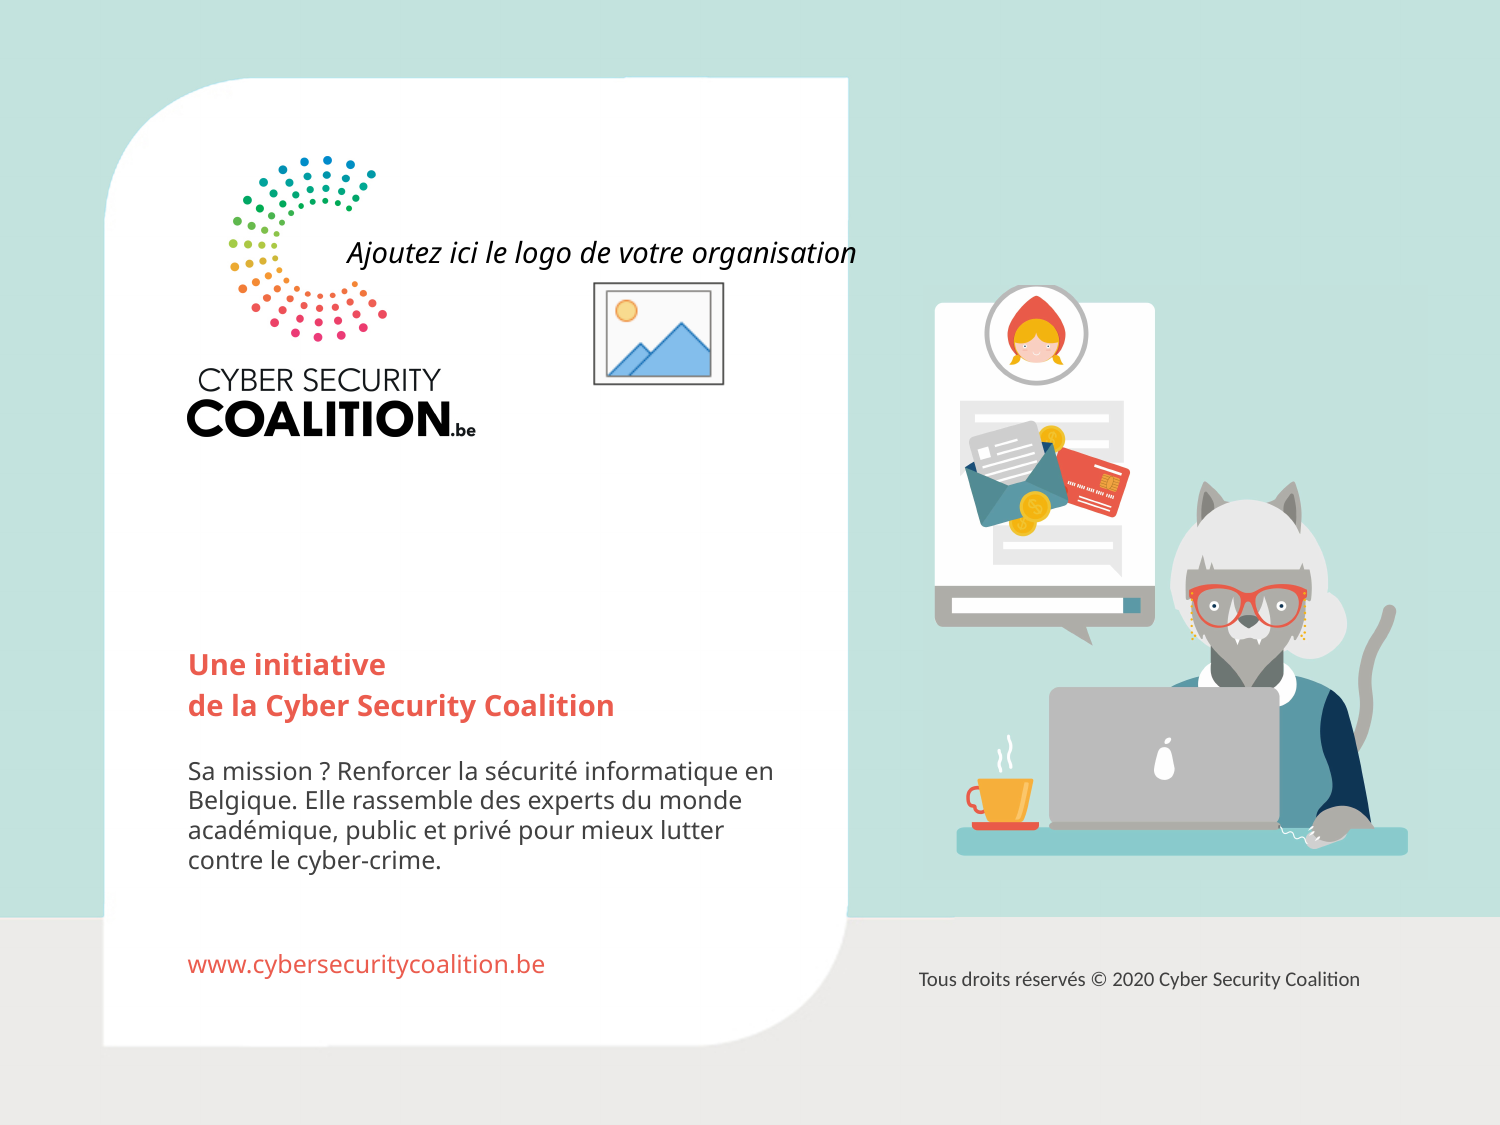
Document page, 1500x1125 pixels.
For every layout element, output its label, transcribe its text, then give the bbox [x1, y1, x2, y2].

list www.cybersecuritycoalition.be [172, 940, 635, 987]
picture [0, 0, 1500, 1125]
list Une initiative de la Cyber Security Coalition [172, 638, 635, 740]
list Sa mission ? Renforcer la sécurité informatique en Belgique. Elle rassemble des experts du monde académique, public et privé pour mieux lutter contre le cyber-crime. [172, 747, 795, 911]
list Tous droits réservés © 2020 Cyber Security Coalition [898, 958, 1401, 1066]
